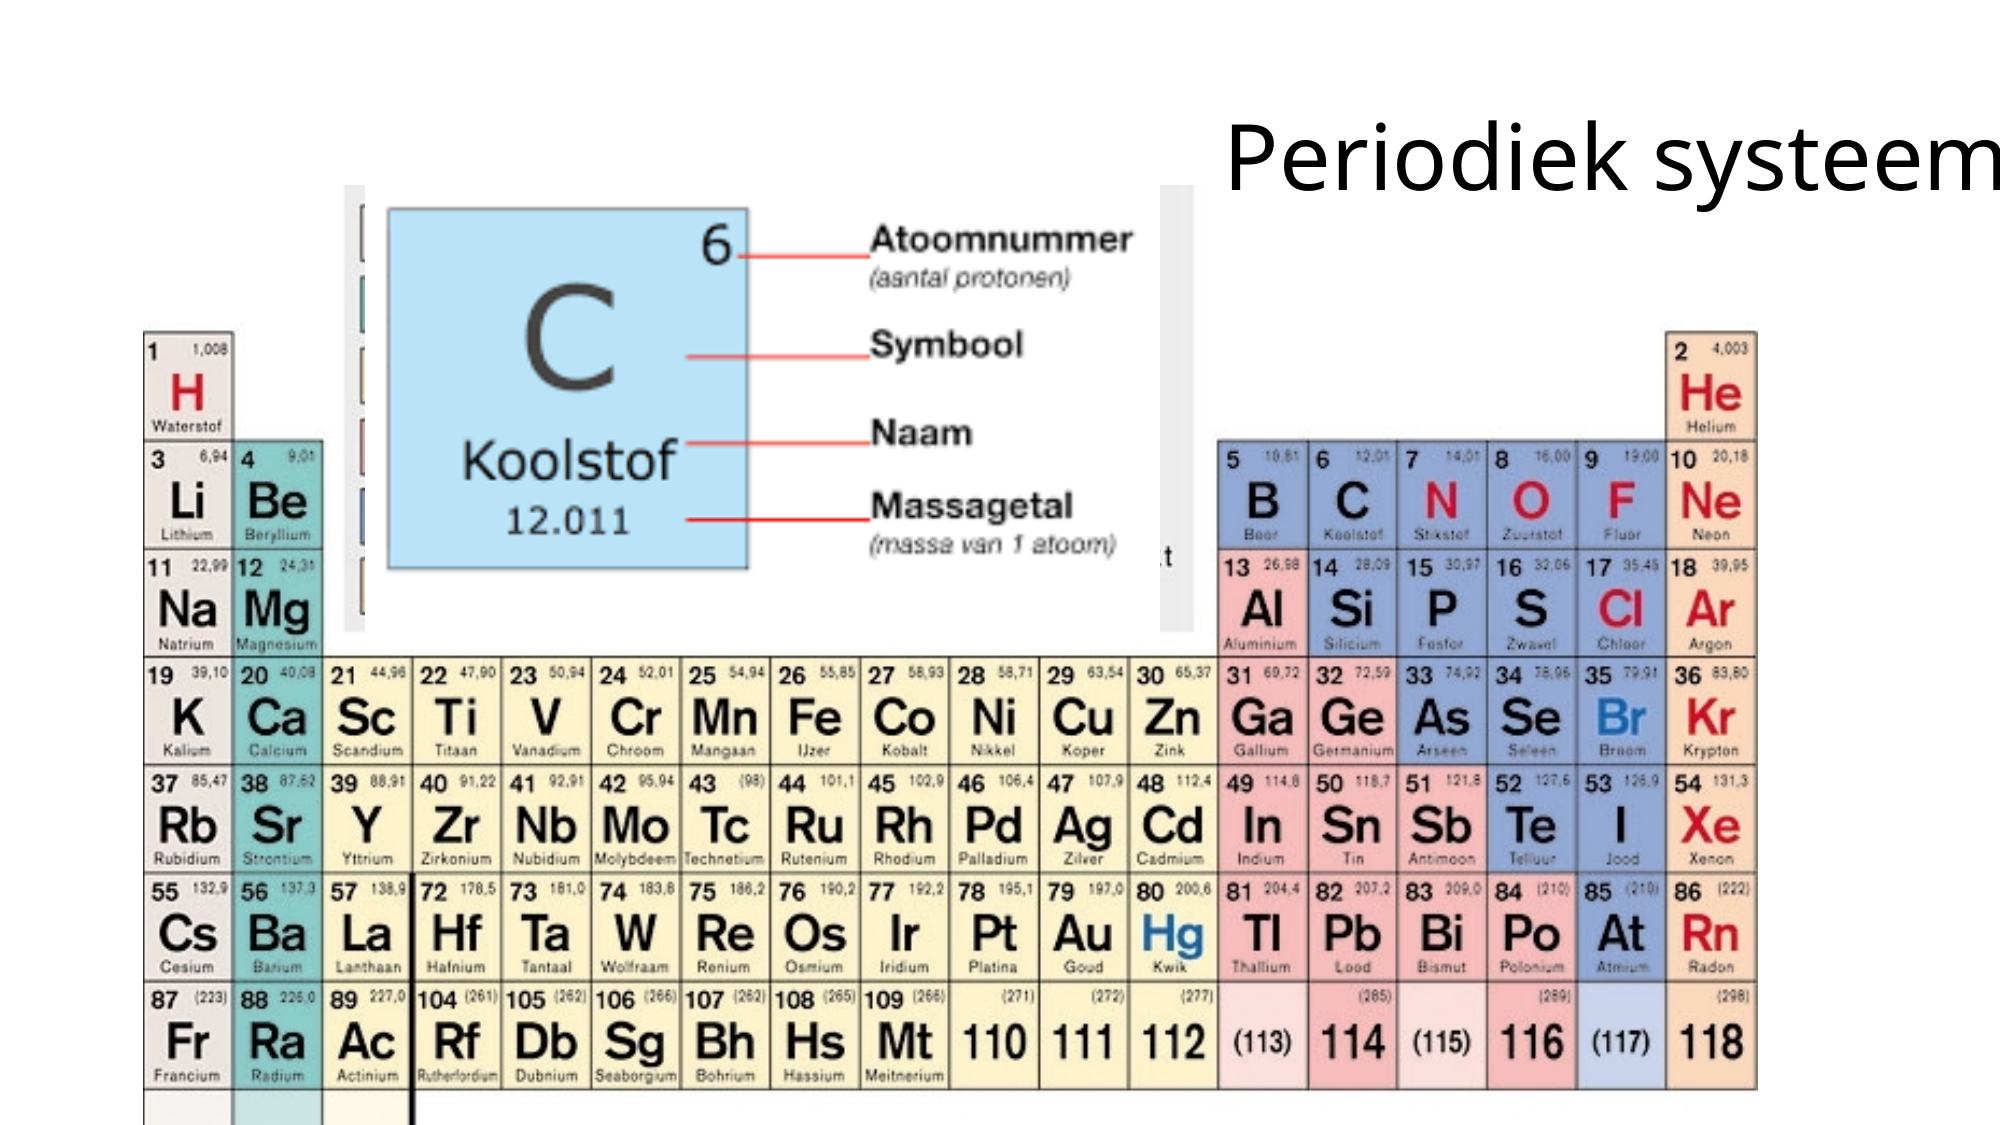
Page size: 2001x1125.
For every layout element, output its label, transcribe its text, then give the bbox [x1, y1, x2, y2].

picture [143, 160, 1758, 1125]
title Periodiek systeem [1208, 52, 2000, 270]
